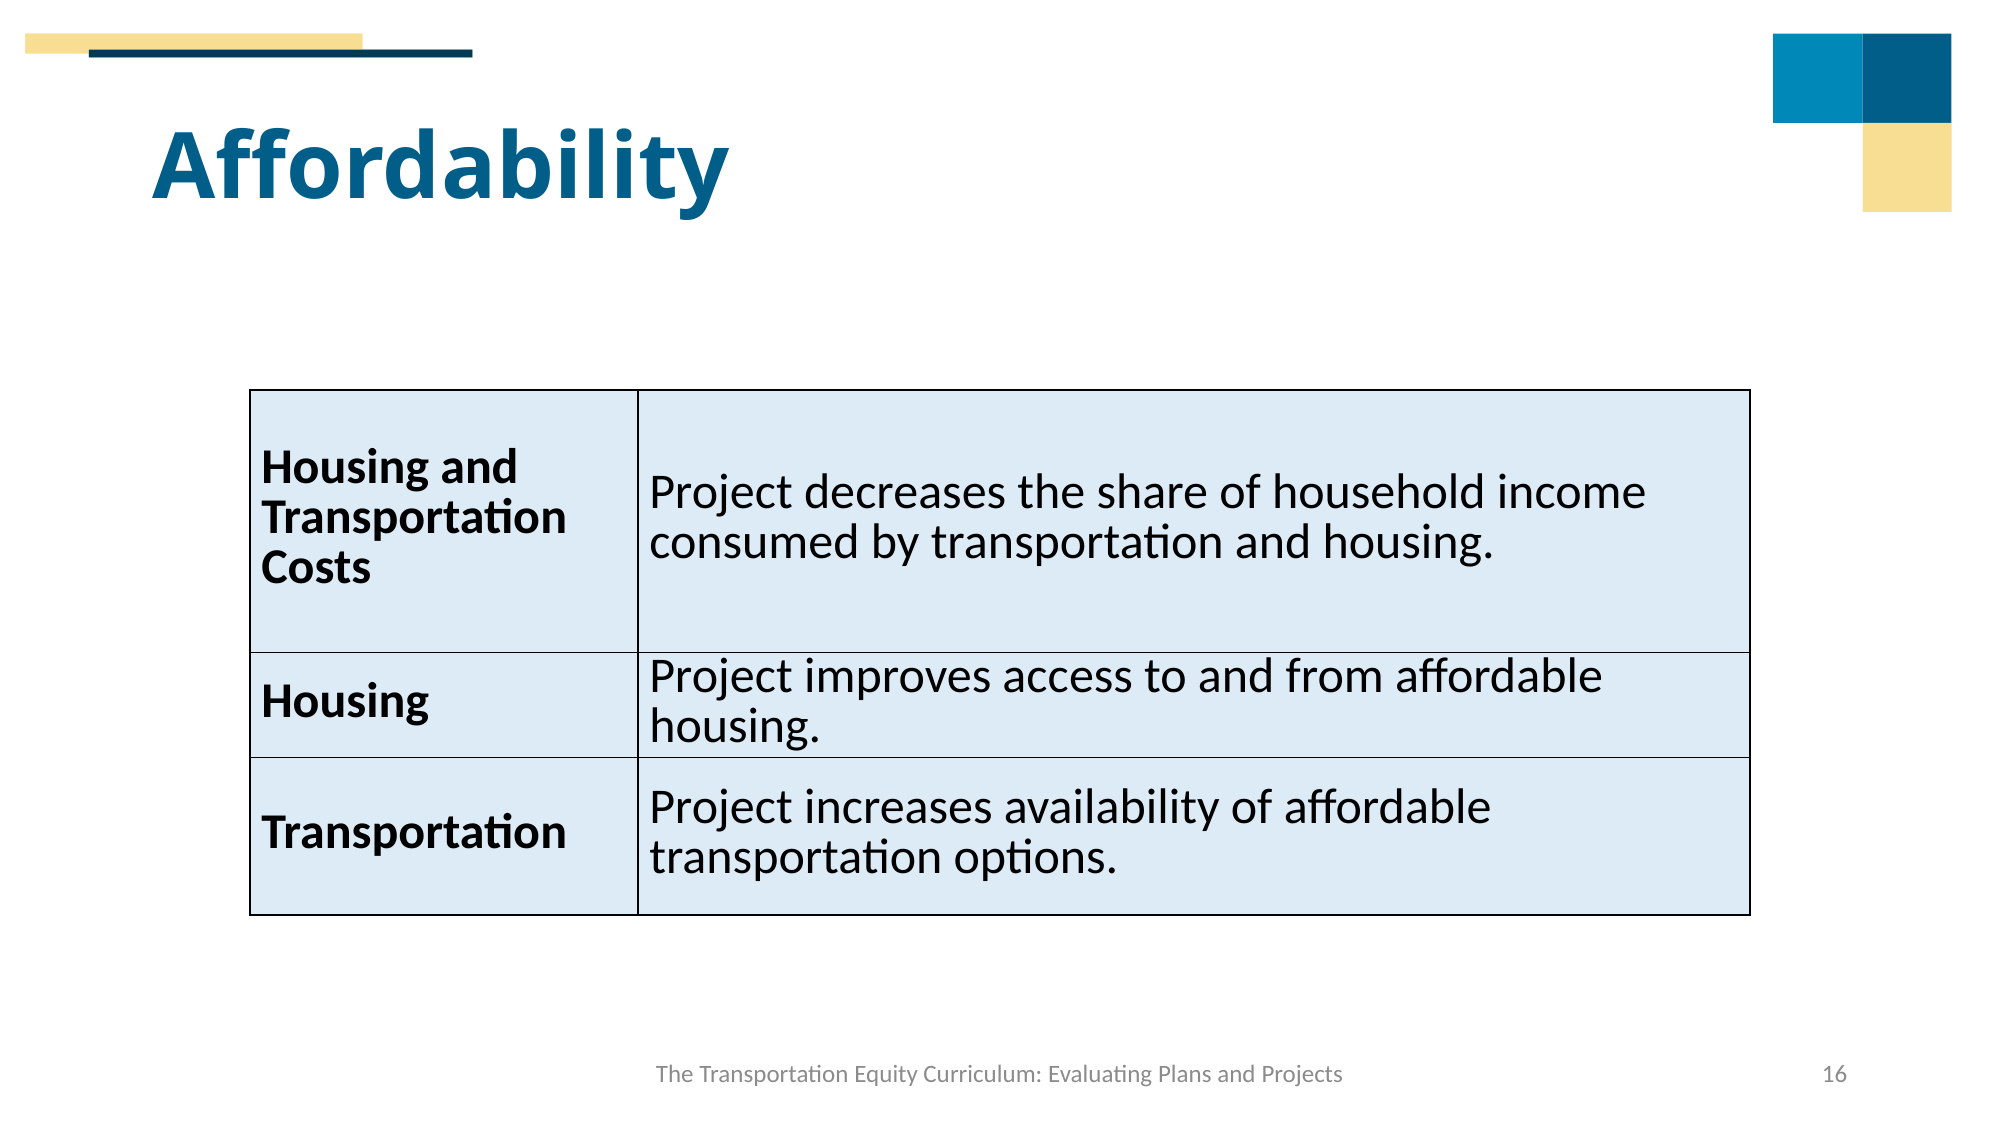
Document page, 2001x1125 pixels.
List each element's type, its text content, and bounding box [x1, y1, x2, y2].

title Affordability [137, 59, 1863, 278]
table_cell Transportation [251, 758, 637, 914]
table_cell Project improves access to and from affordable housing. [639, 653, 1749, 757]
footer The Transportation Equity Curriculum: Evaluating Plans and Projects [638, 1042, 1362, 1103]
table_header Housing and Transportation Costs [251, 391, 637, 652]
table_header Project decreases the share of household income consumed by transportation and housing. [639, 391, 1749, 652]
table_cell Project increases availability of affordable transportation options. [639, 758, 1749, 914]
slide_number 16 [1412, 1042, 1863, 1103]
table_cell Housing [251, 653, 637, 757]
